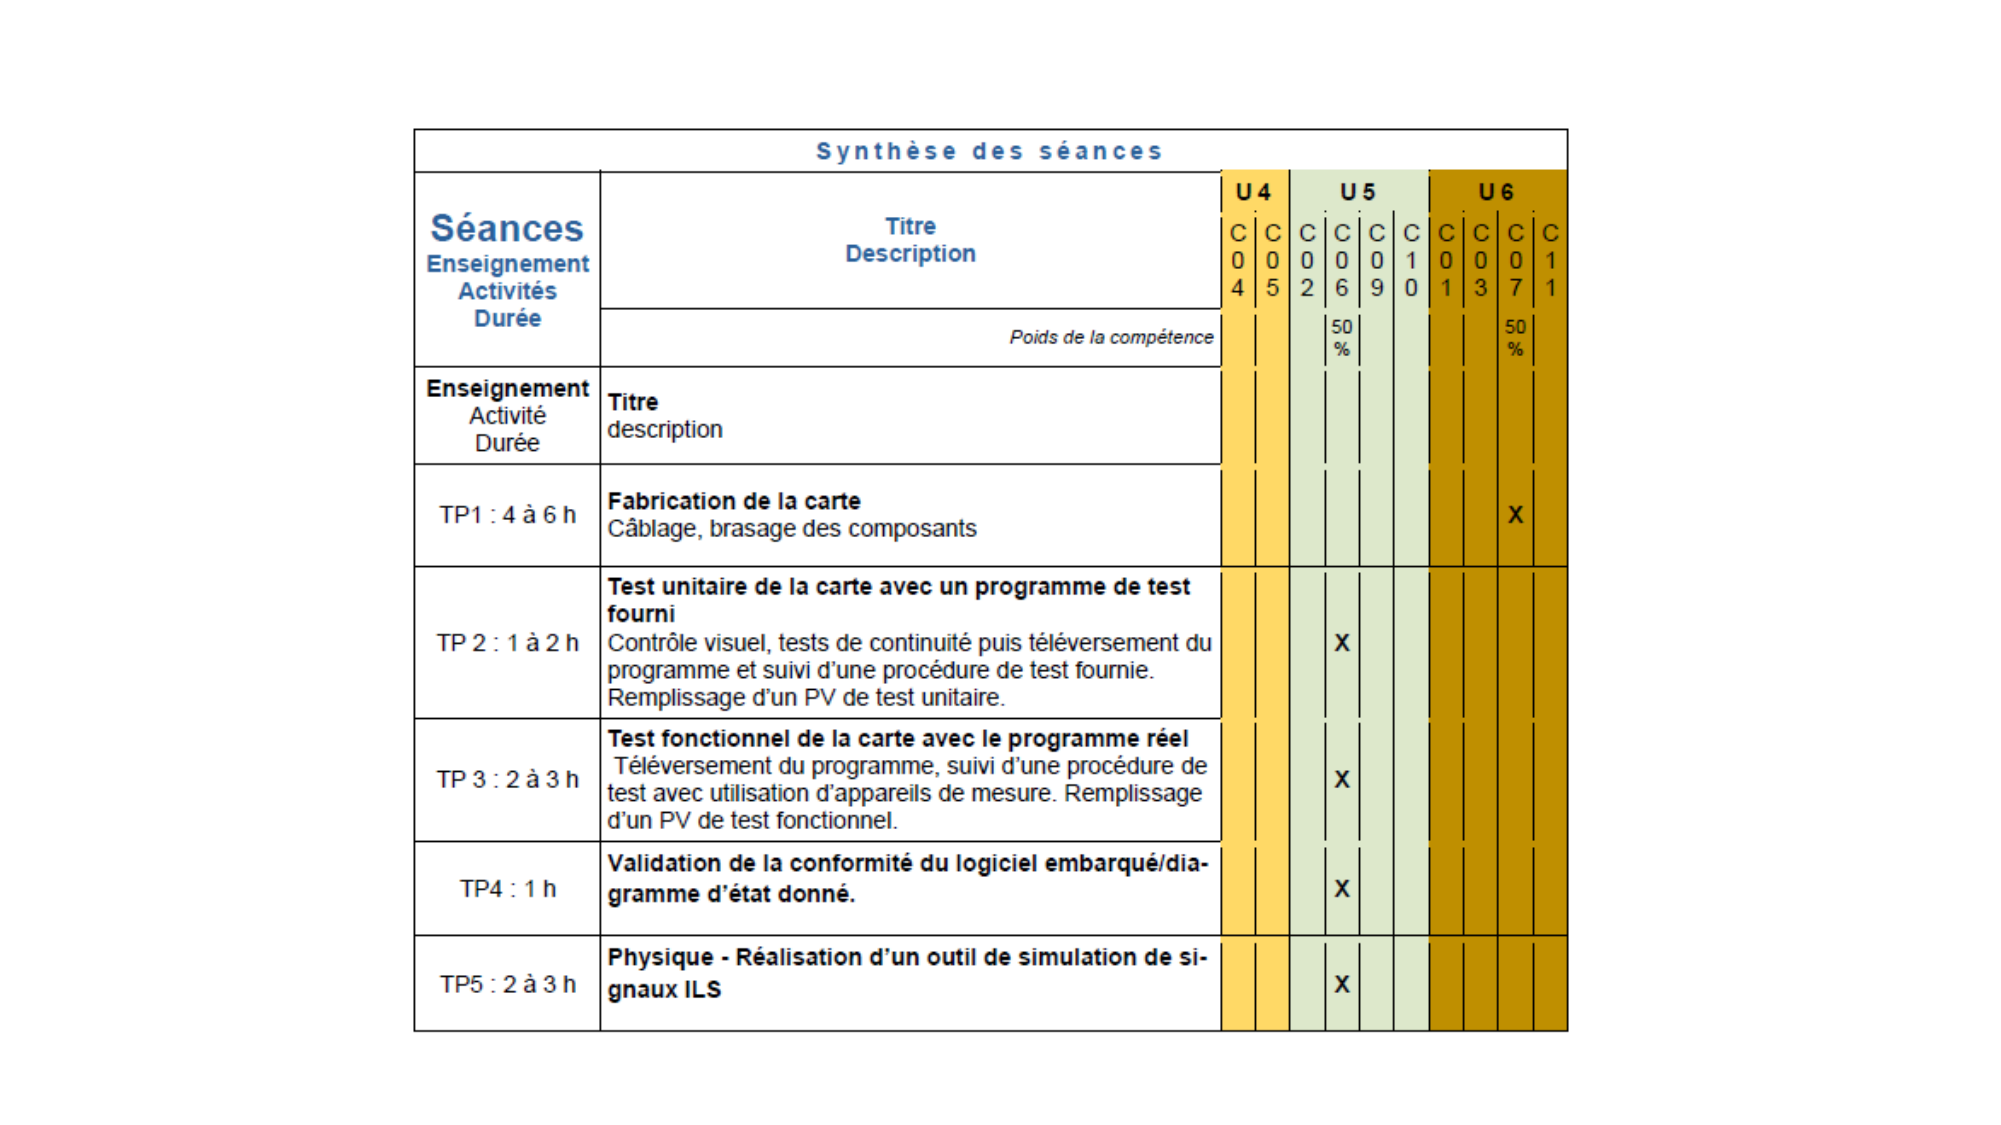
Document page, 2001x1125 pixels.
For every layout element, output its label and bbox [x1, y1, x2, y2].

picture [361, 104, 1602, 1049]
